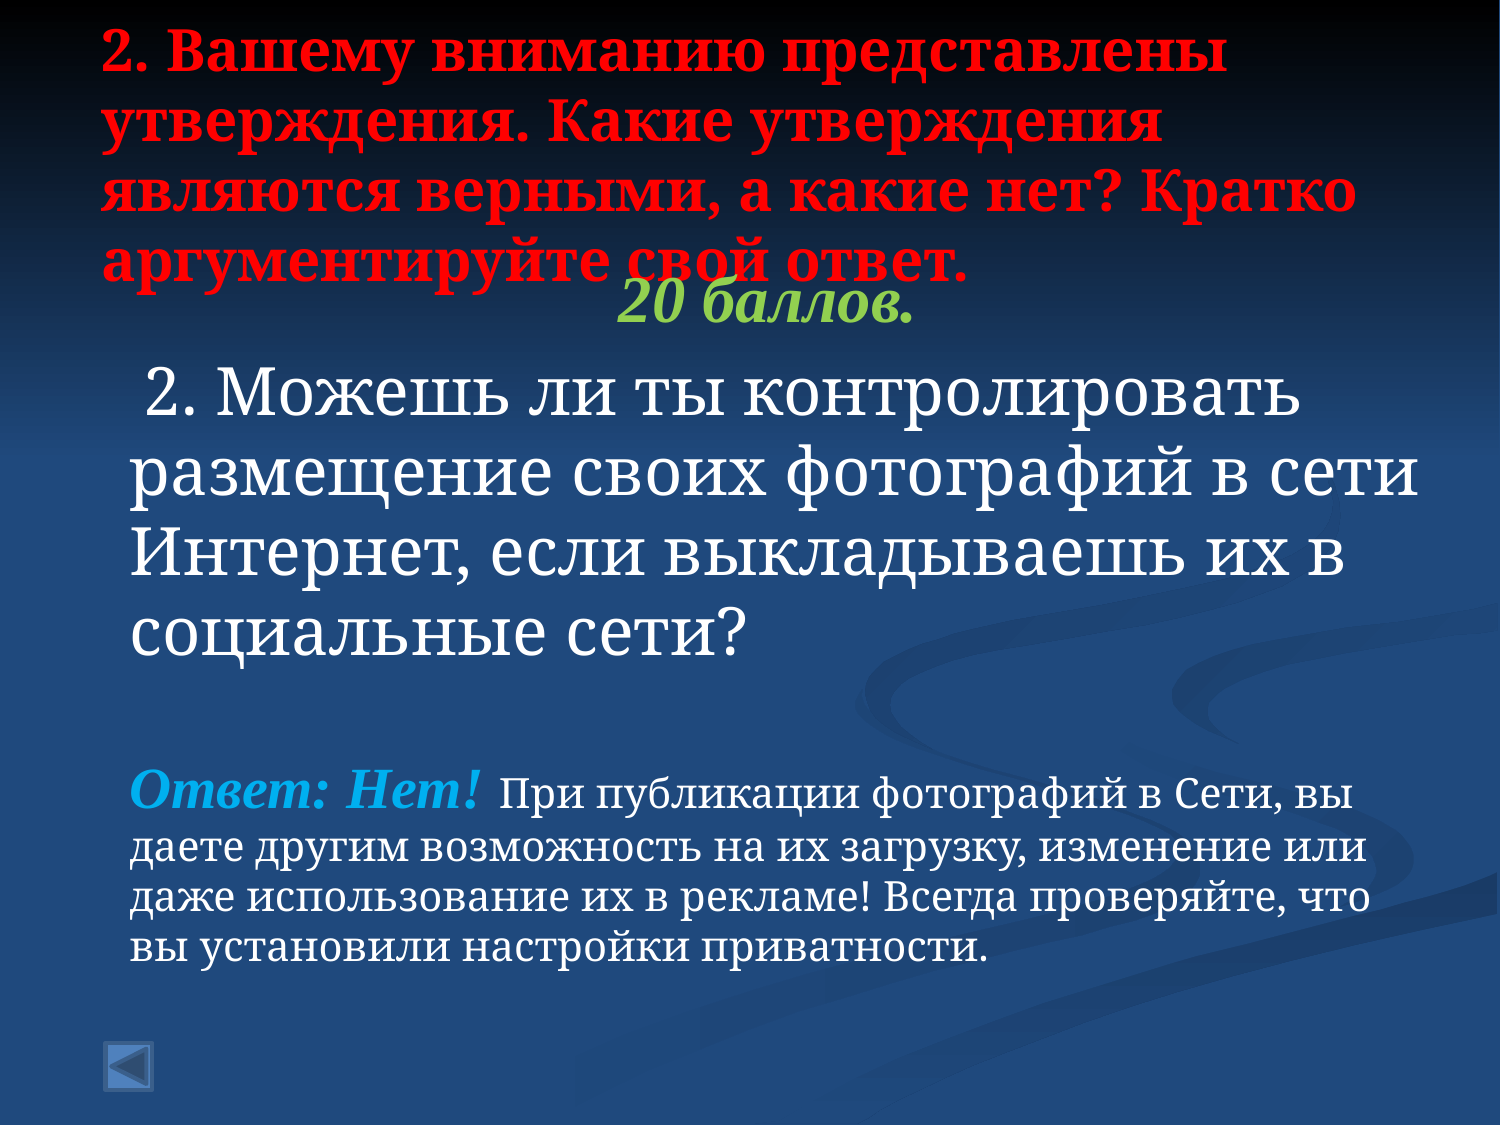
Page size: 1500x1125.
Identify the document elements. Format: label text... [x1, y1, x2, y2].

text_box 20 баллов. 2. Можешь ли ты контролировать размещение своих фотографий в сети Интернет, если выкладываешь их в социальные сети? Ответ: Нет! При публикации фотографий в Сети, вы даете другим возможность на их загрузку, изменение или даже использование их в рекламе! Всегда проверяйте, что вы установили настройки приватности. [114, 248, 1439, 1093]
title 2. Вашему вниманию представлены утверждения. Какие утверждения являются верными, а какие нет? Кратко аргументируйте свой ответ. [86, 123, 1437, 312]
text_box [103, 1041, 154, 1092]
